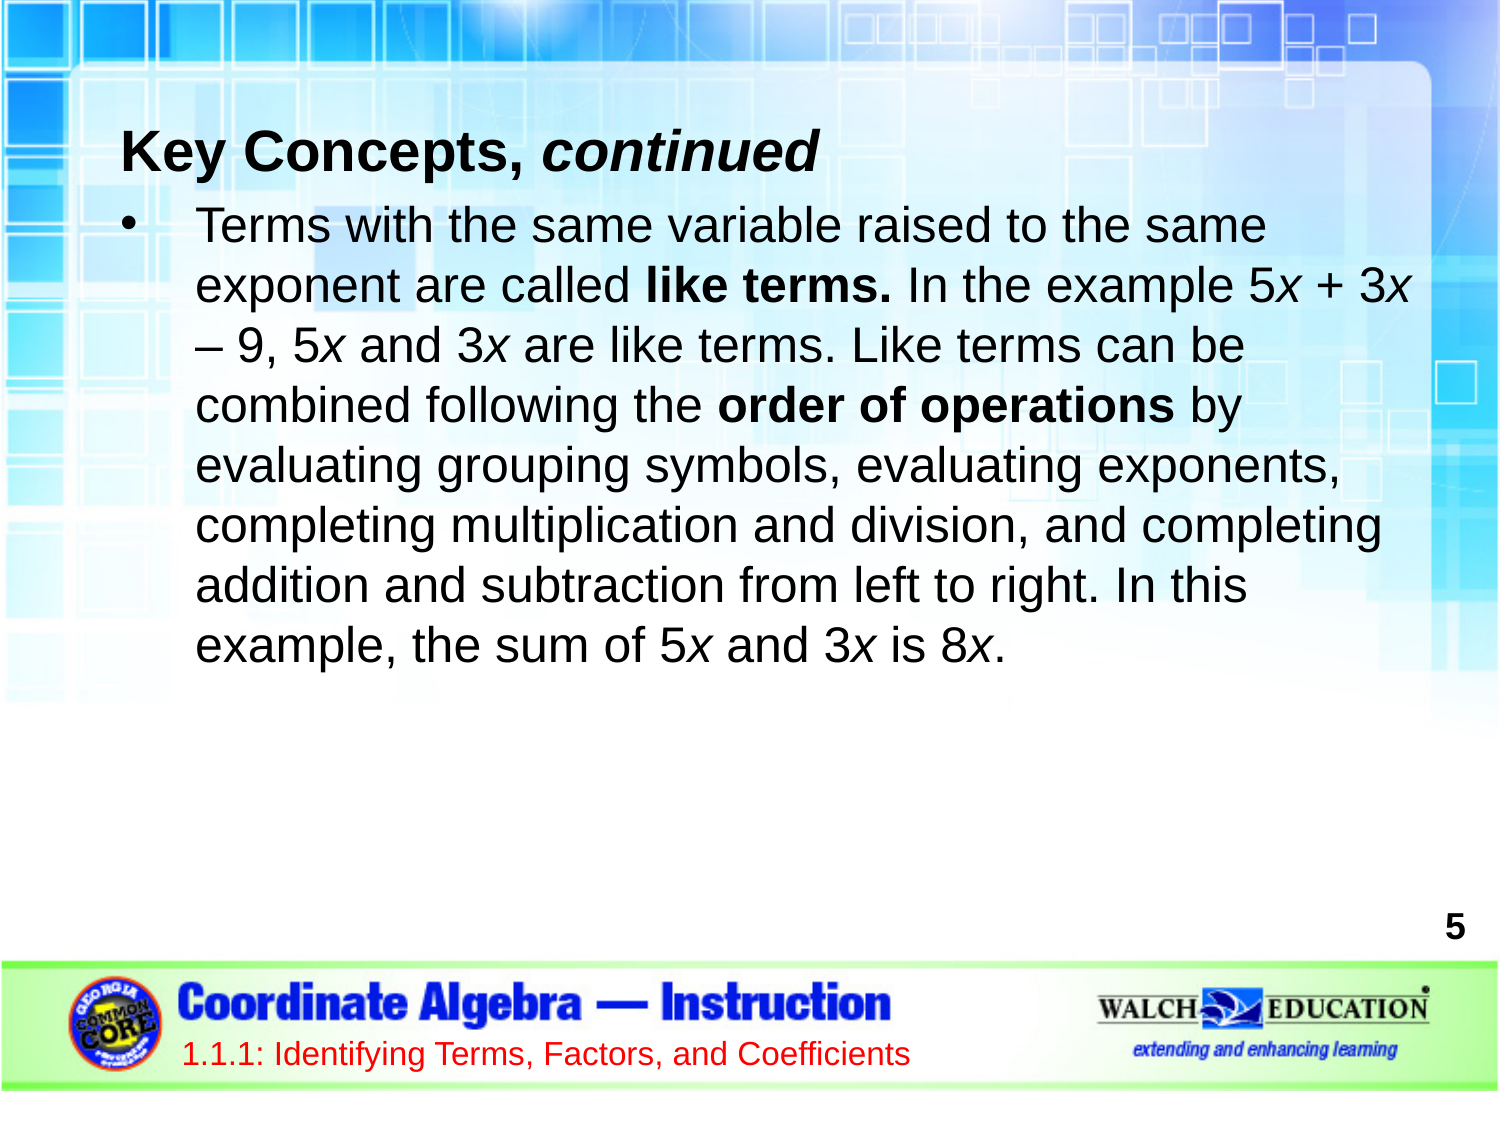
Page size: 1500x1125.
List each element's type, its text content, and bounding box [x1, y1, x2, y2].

list 1.1.1: Identifying Terms, Factors, and Coefficients [166, 1024, 1074, 1068]
picture [1, 0, 1500, 1091]
slide_number 5 [1361, 901, 1481, 949]
subtitle Key Concepts, continued Terms with the same variable raised to the same exponent are called like terms. In the example 5x + 3x – 9, 5x and 3x are like terms. Like terms can be combined following the order of operations by evaluating grouping symbols, evaluating exponents, completing multiplication and division, and completing addition and subtraction from left to right. In this example, the sum of 5x and 3x is 8x. [105, 105, 1433, 925]
